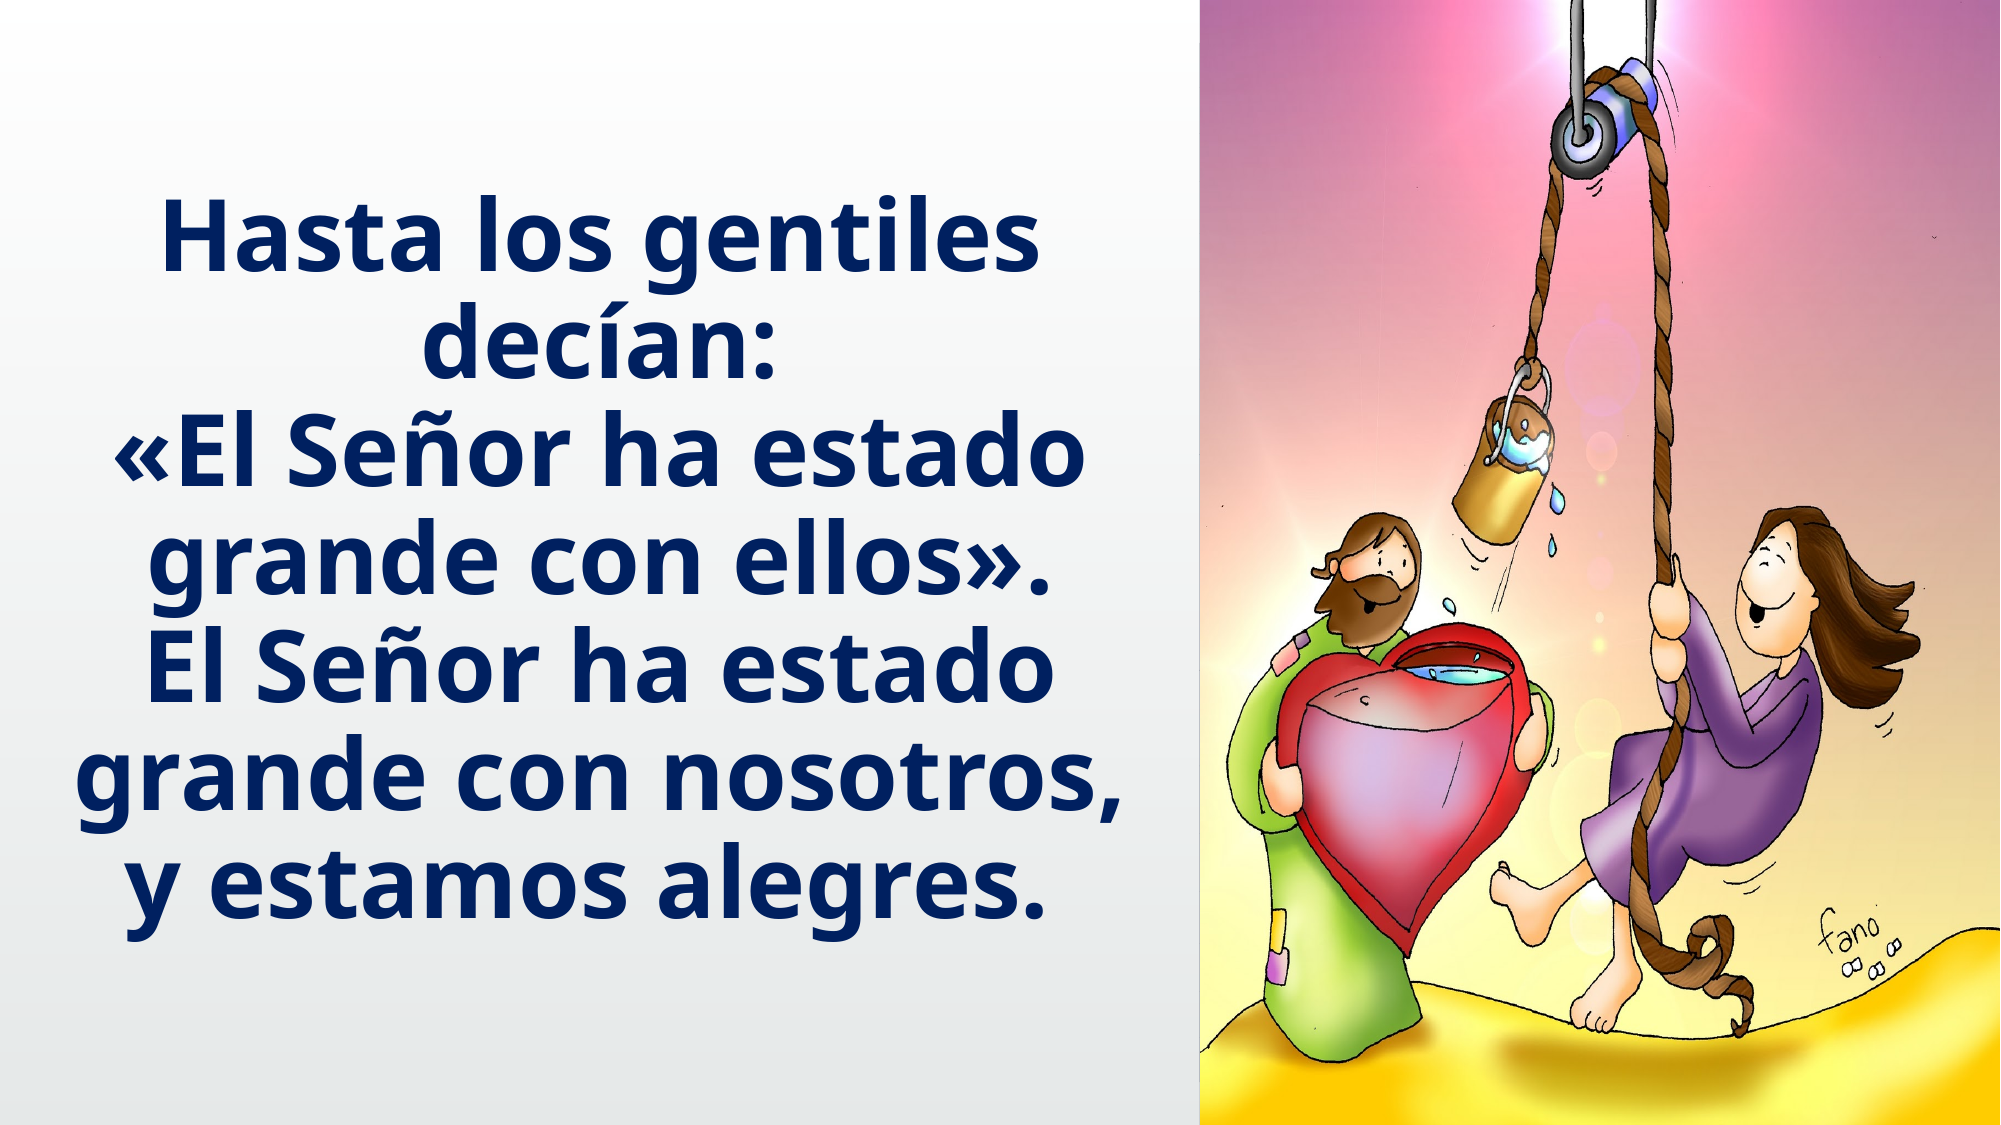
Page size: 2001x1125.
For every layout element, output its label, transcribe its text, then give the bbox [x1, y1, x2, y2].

title Hasta los gentiles decían: «El Señor ha estado grande con ellos». El Señor ha estado grande con nosotros, y estamos alegres. [0, 0, 1200, 1125]
picture [1200, 0, 2000, 1125]
